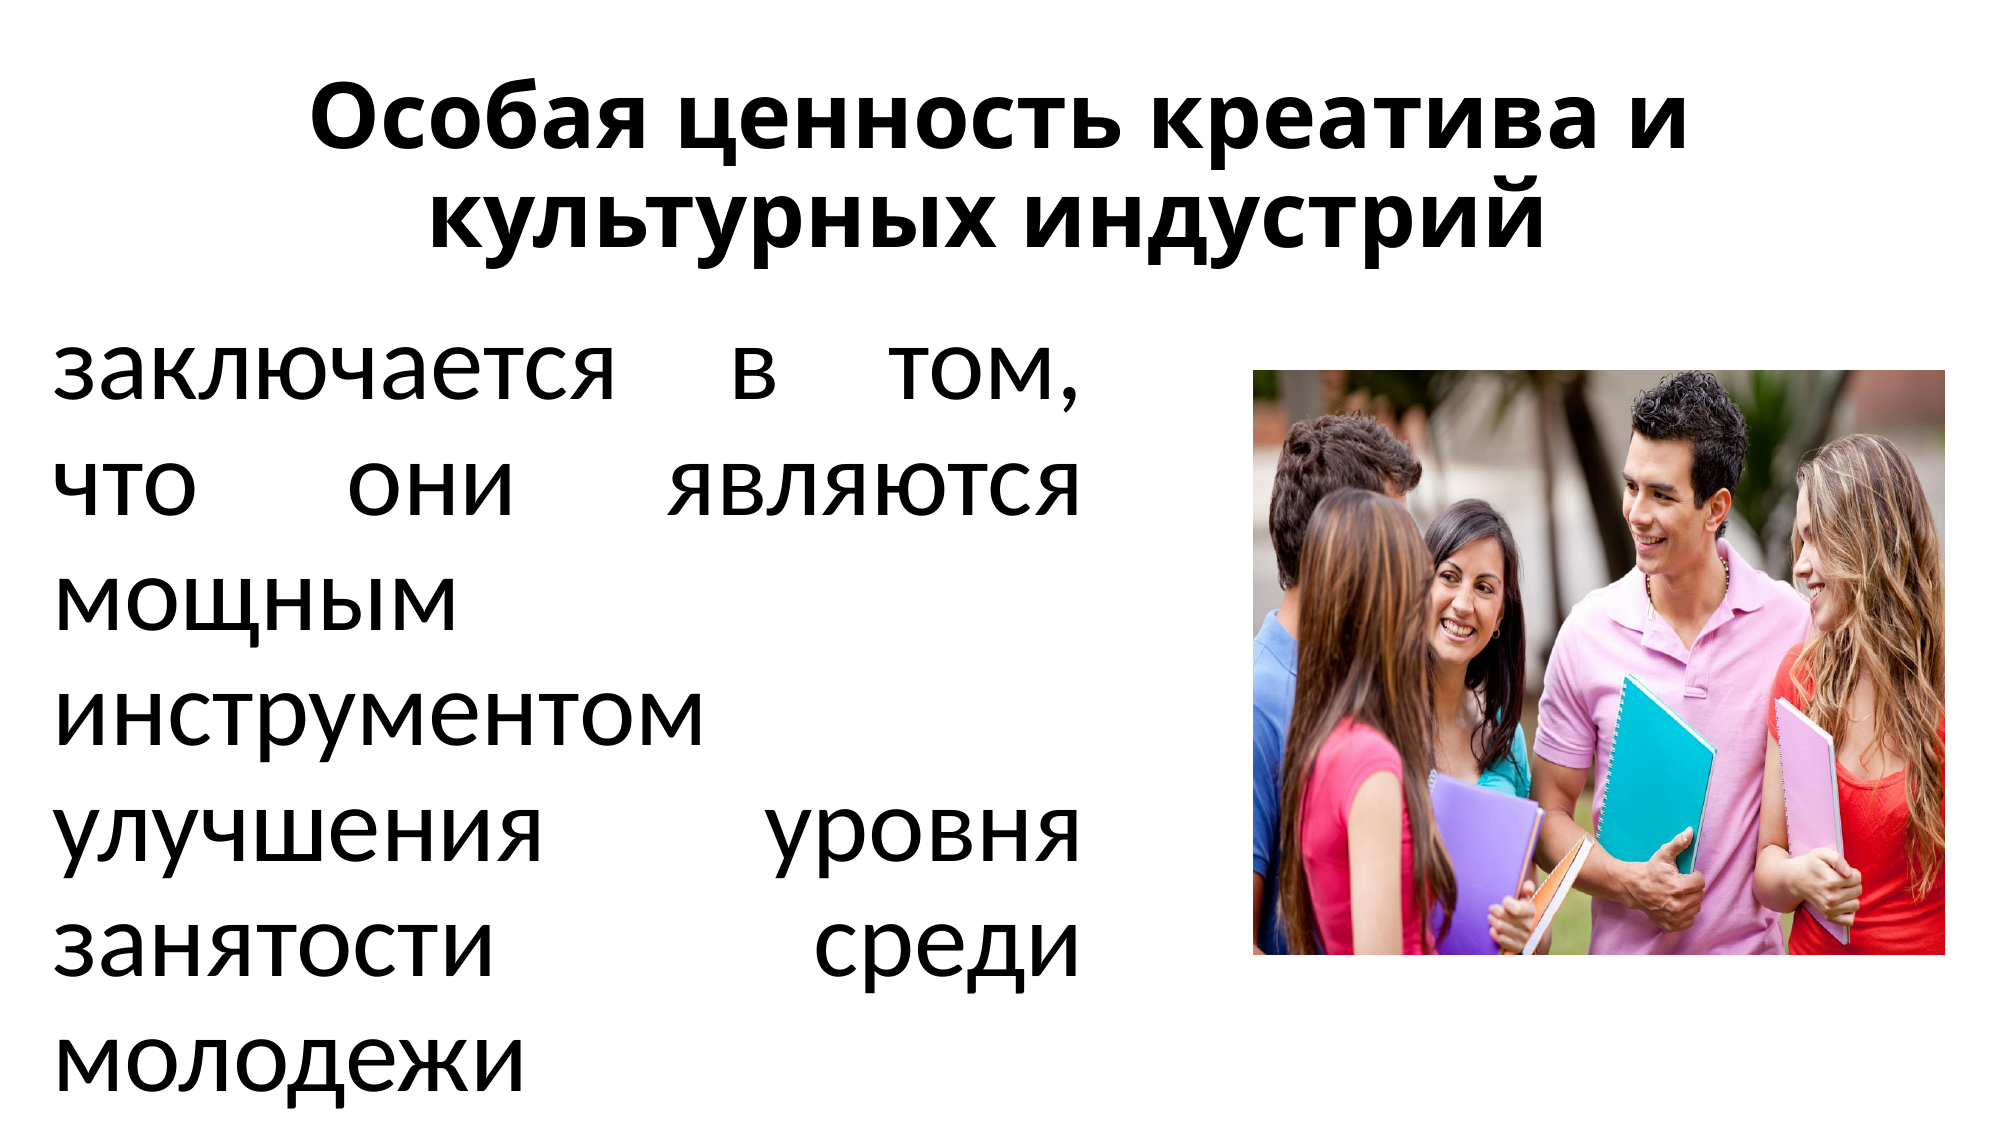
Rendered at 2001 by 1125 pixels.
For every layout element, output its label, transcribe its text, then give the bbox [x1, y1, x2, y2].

list заключается в том, что они являются мощным инструментом улучшения уровня занятости среди молодежи [37, 299, 1099, 1125]
title Особая ценность креатива и культурных индустрий [137, 59, 1863, 278]
picture [1253, 370, 1945, 955]
